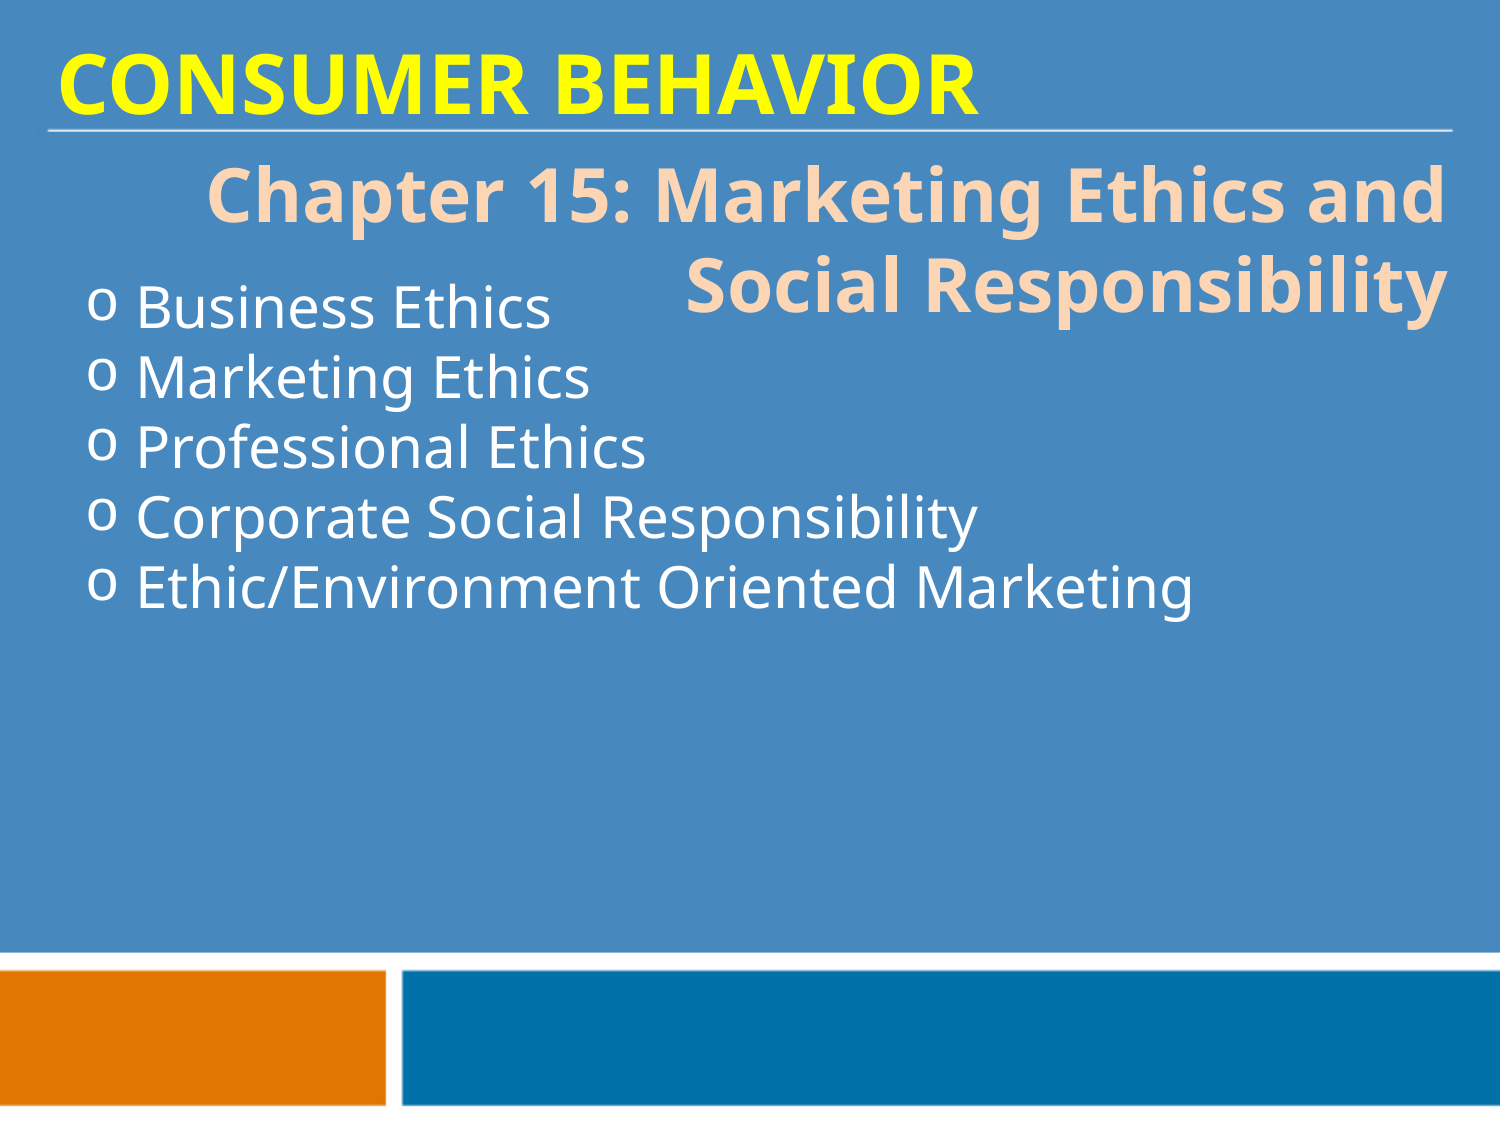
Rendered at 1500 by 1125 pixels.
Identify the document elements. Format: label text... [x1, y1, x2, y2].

text_box CONSUMER BEHAVIOR [41, 23, 1459, 124]
text_box Business Ethics Marketing Ethics Professional Ethics Corporate Social Responsibility Ethic/Environment Oriented Marketing [70, 262, 1454, 628]
picture [0, 0, 1500, 1125]
text_box Chapter 15: Marketing Ethics and Social Responsibility [0, 140, 1464, 336]
